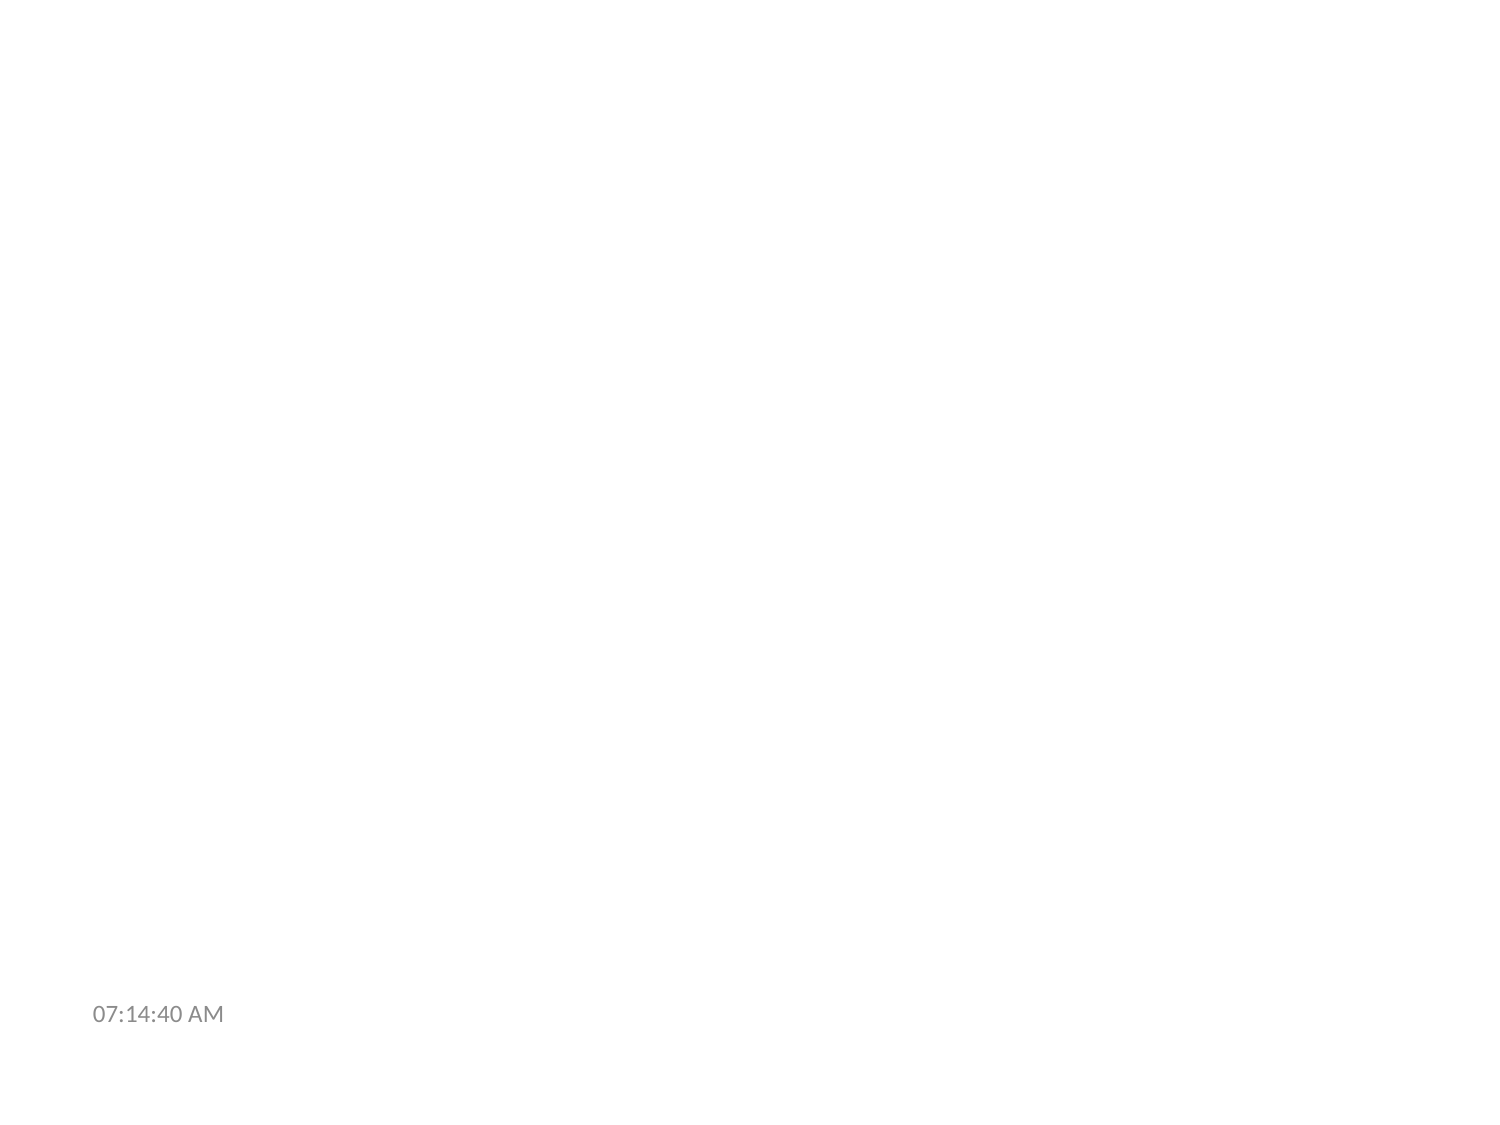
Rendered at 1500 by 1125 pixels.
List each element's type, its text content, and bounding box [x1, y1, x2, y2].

text_box 3:35:09 PM [77, 982, 428, 1043]
